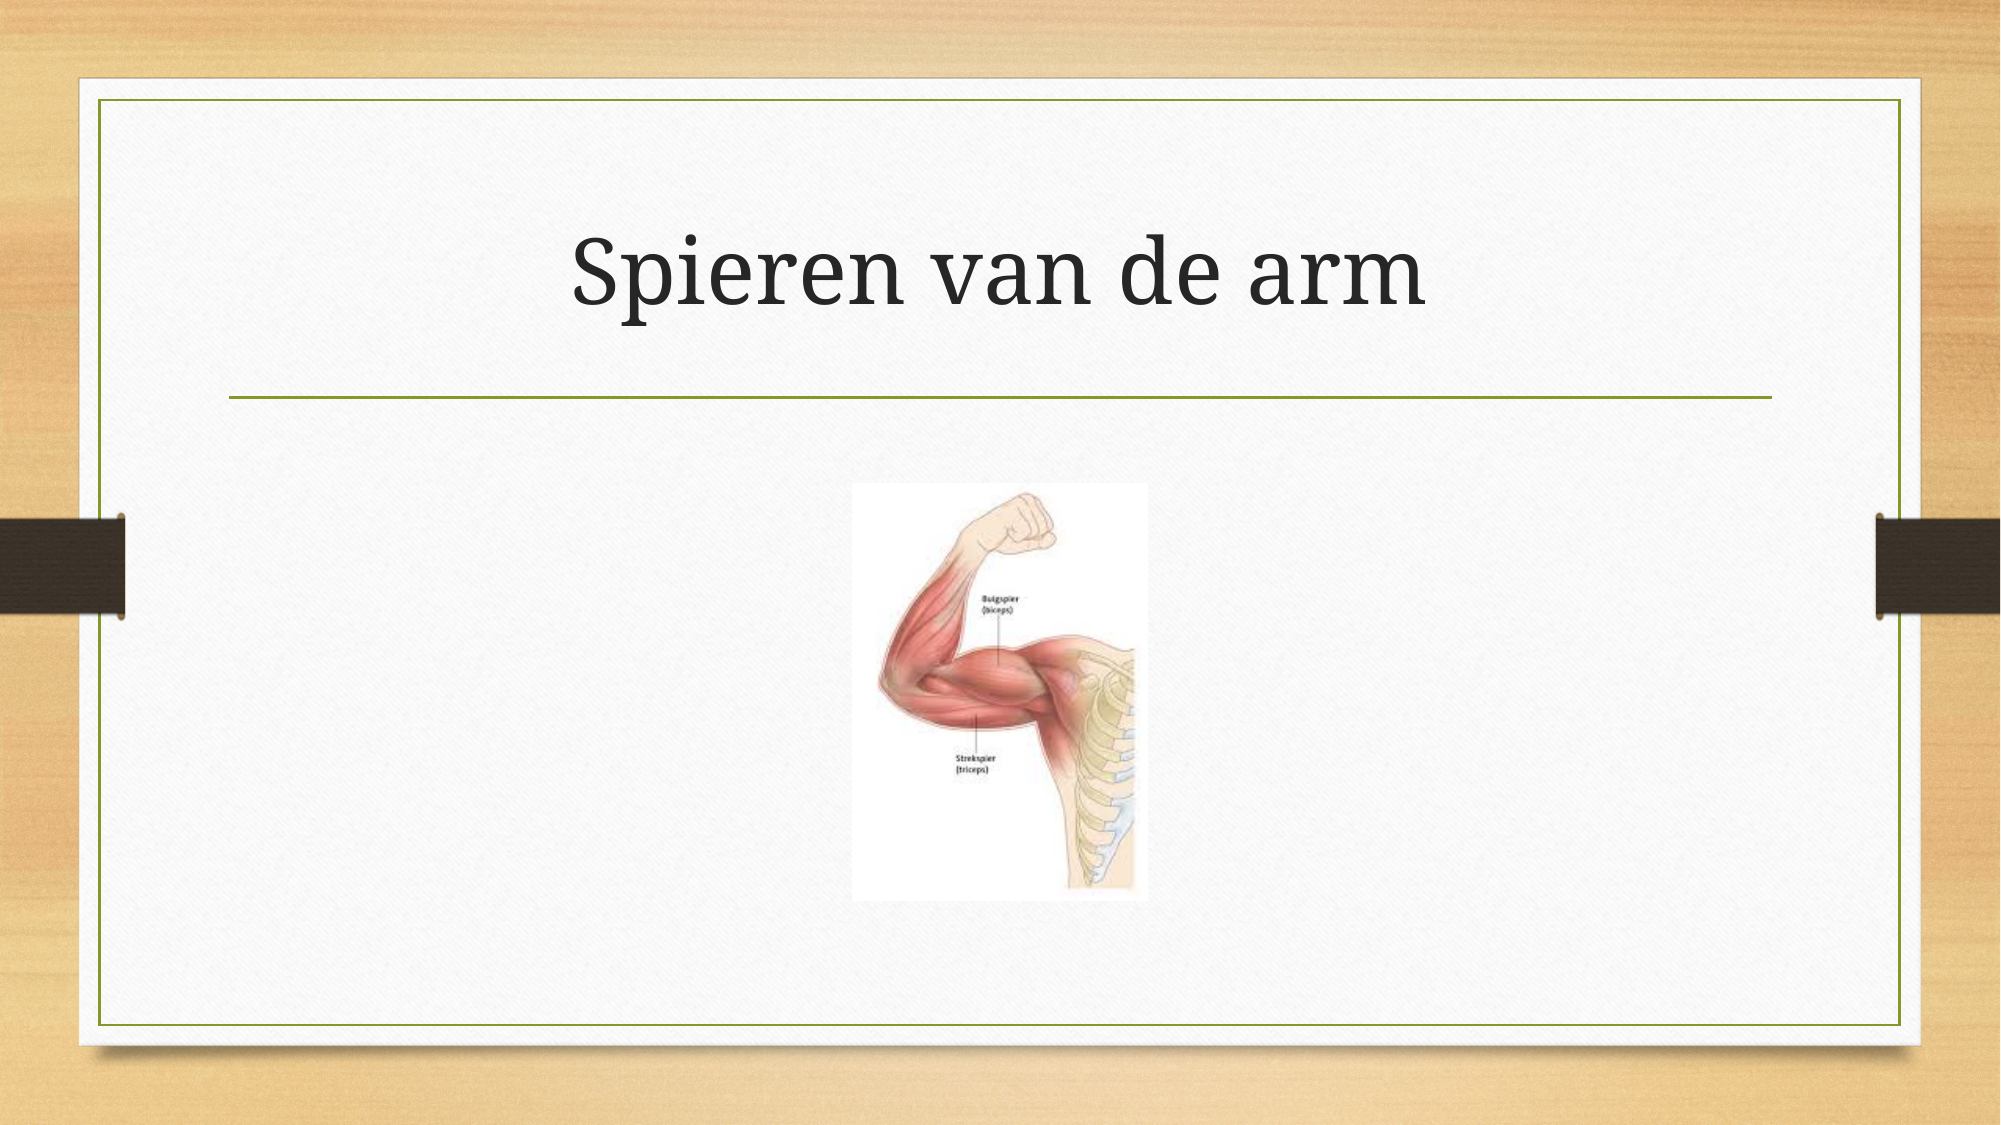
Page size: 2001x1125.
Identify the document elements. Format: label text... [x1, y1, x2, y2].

picture [0, 0, 2001, 1125]
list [852, 482, 1148, 901]
title Spieren van de arm [212, 161, 1788, 375]
